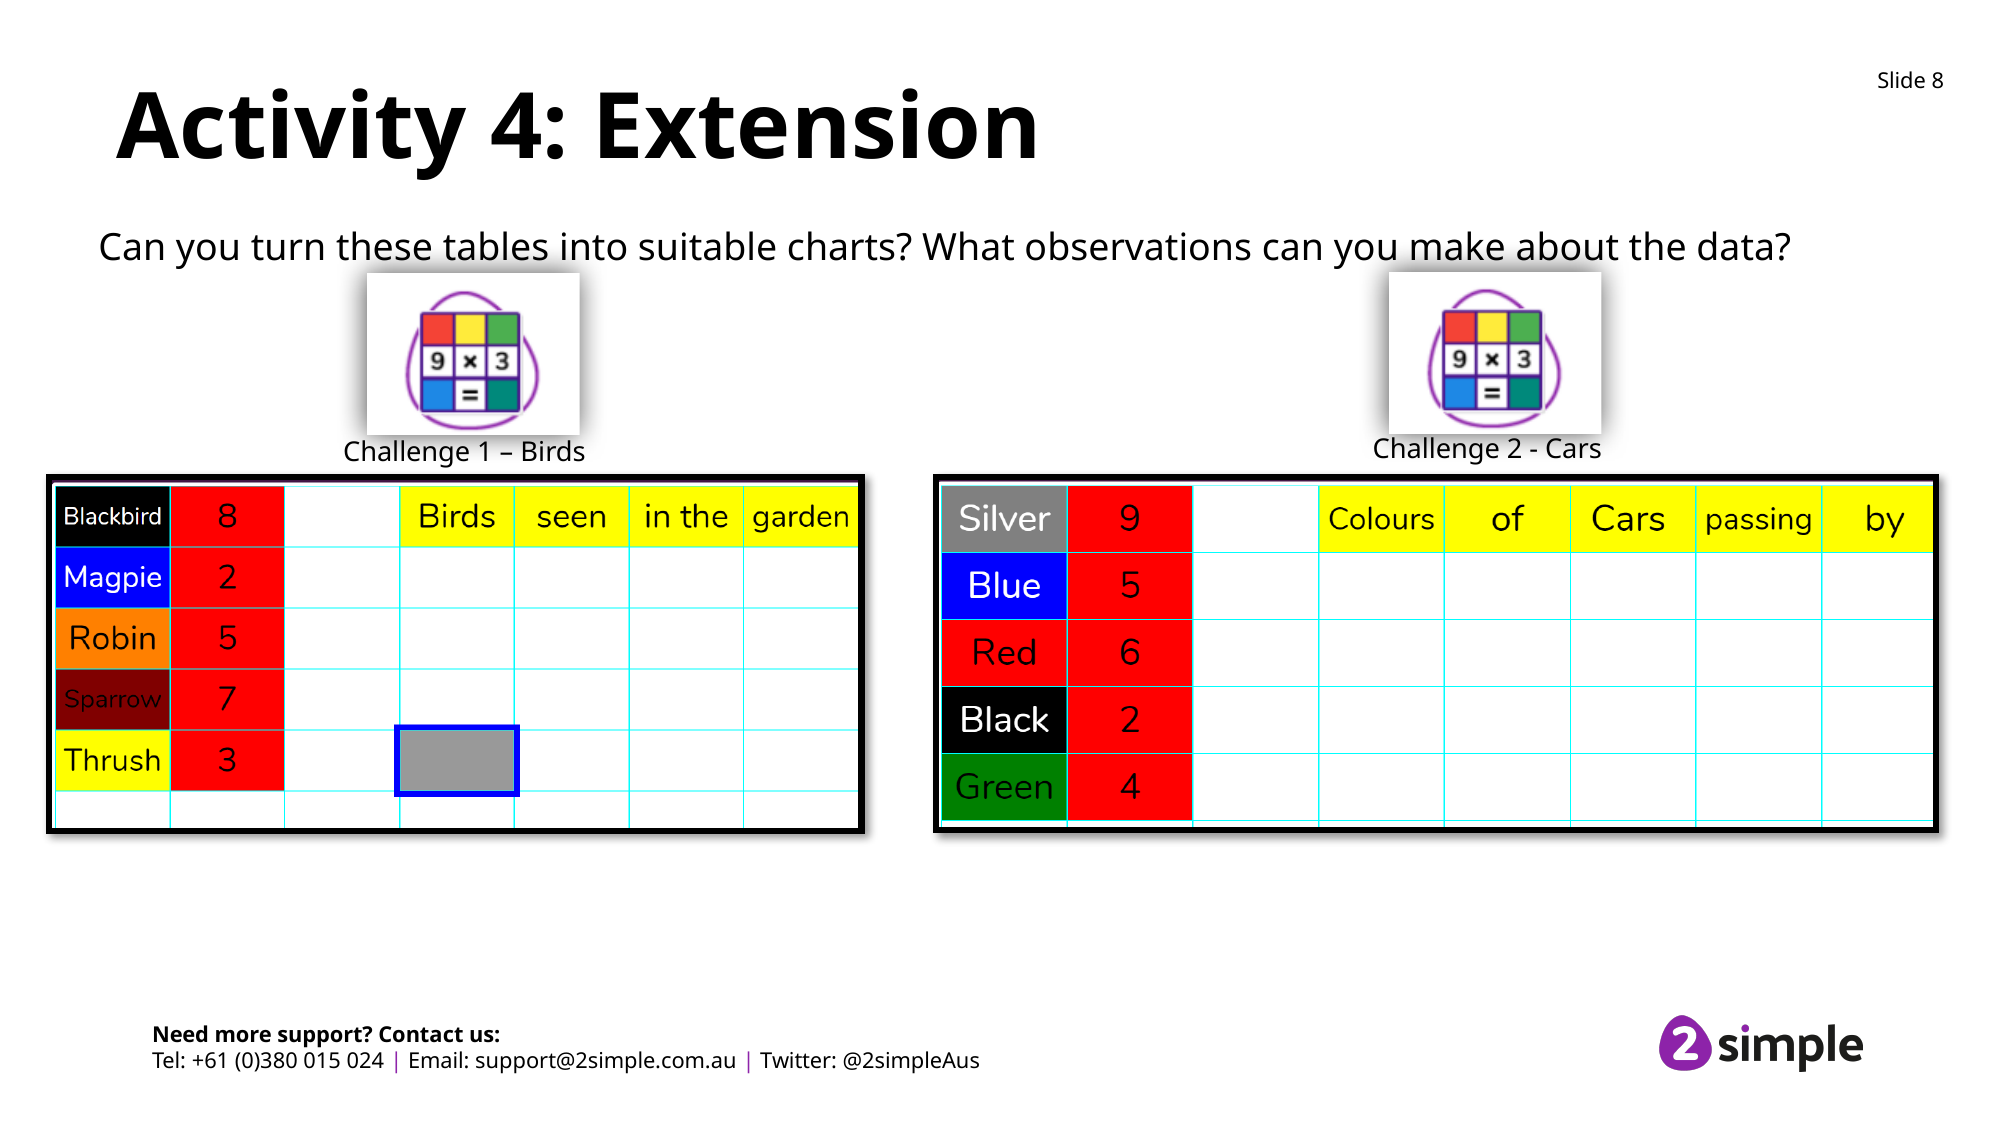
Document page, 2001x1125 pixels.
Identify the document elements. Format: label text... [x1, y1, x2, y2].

text_box Need more support? Contact us: Tel: +61 (0)380 015 024 | Email: support@2simple.com.au | Twitter: @2simpleAus [137, 1013, 1863, 1081]
picture [367, 273, 580, 435]
text_box Challenge 2 - Cars [1357, 427, 1633, 480]
picture [939, 480, 1933, 828]
text_box Challenge 1 – Birds [328, 430, 626, 480]
title Activity 4: Extension [101, 20, 1827, 215]
picture [52, 480, 859, 828]
text_box Slide 8 [1862, 59, 1976, 131]
text_box Can you turn these tables into suitable charts? What observations can you make about the data? [83, 215, 2000, 275]
picture [1388, 272, 1602, 434]
picture [1659, 1015, 1863, 1073]
